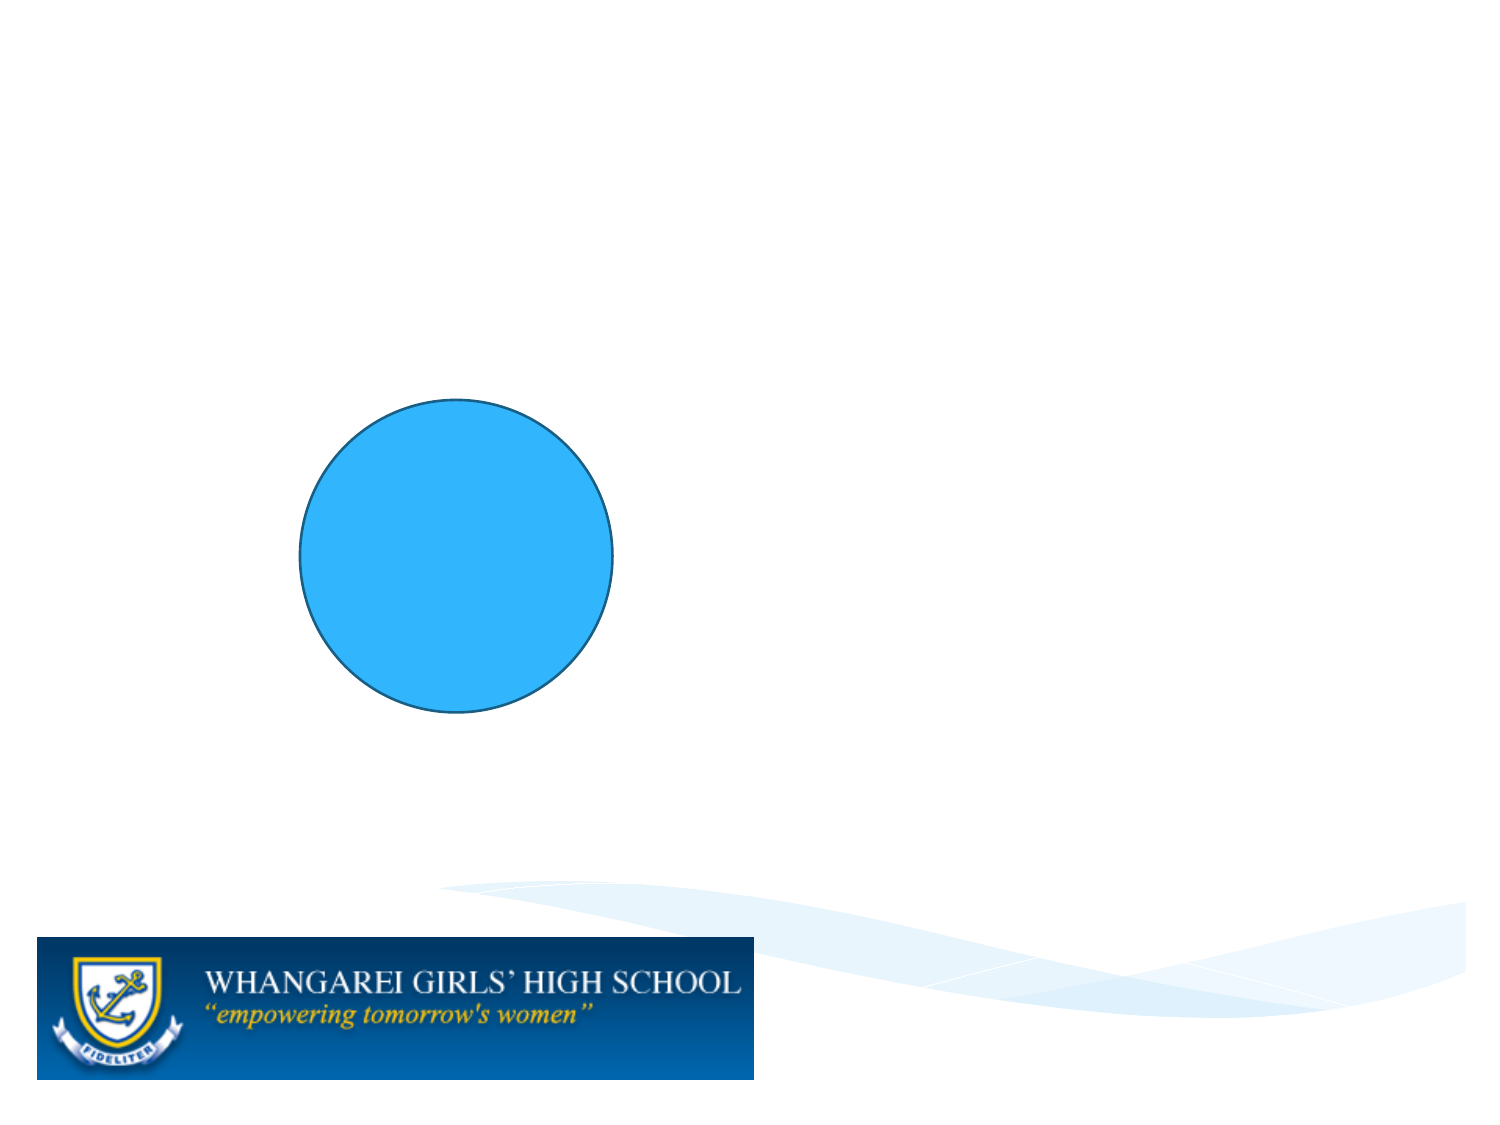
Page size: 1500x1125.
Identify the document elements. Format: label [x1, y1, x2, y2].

picture [37, 937, 754, 1080]
text_box [298, 398, 614, 714]
